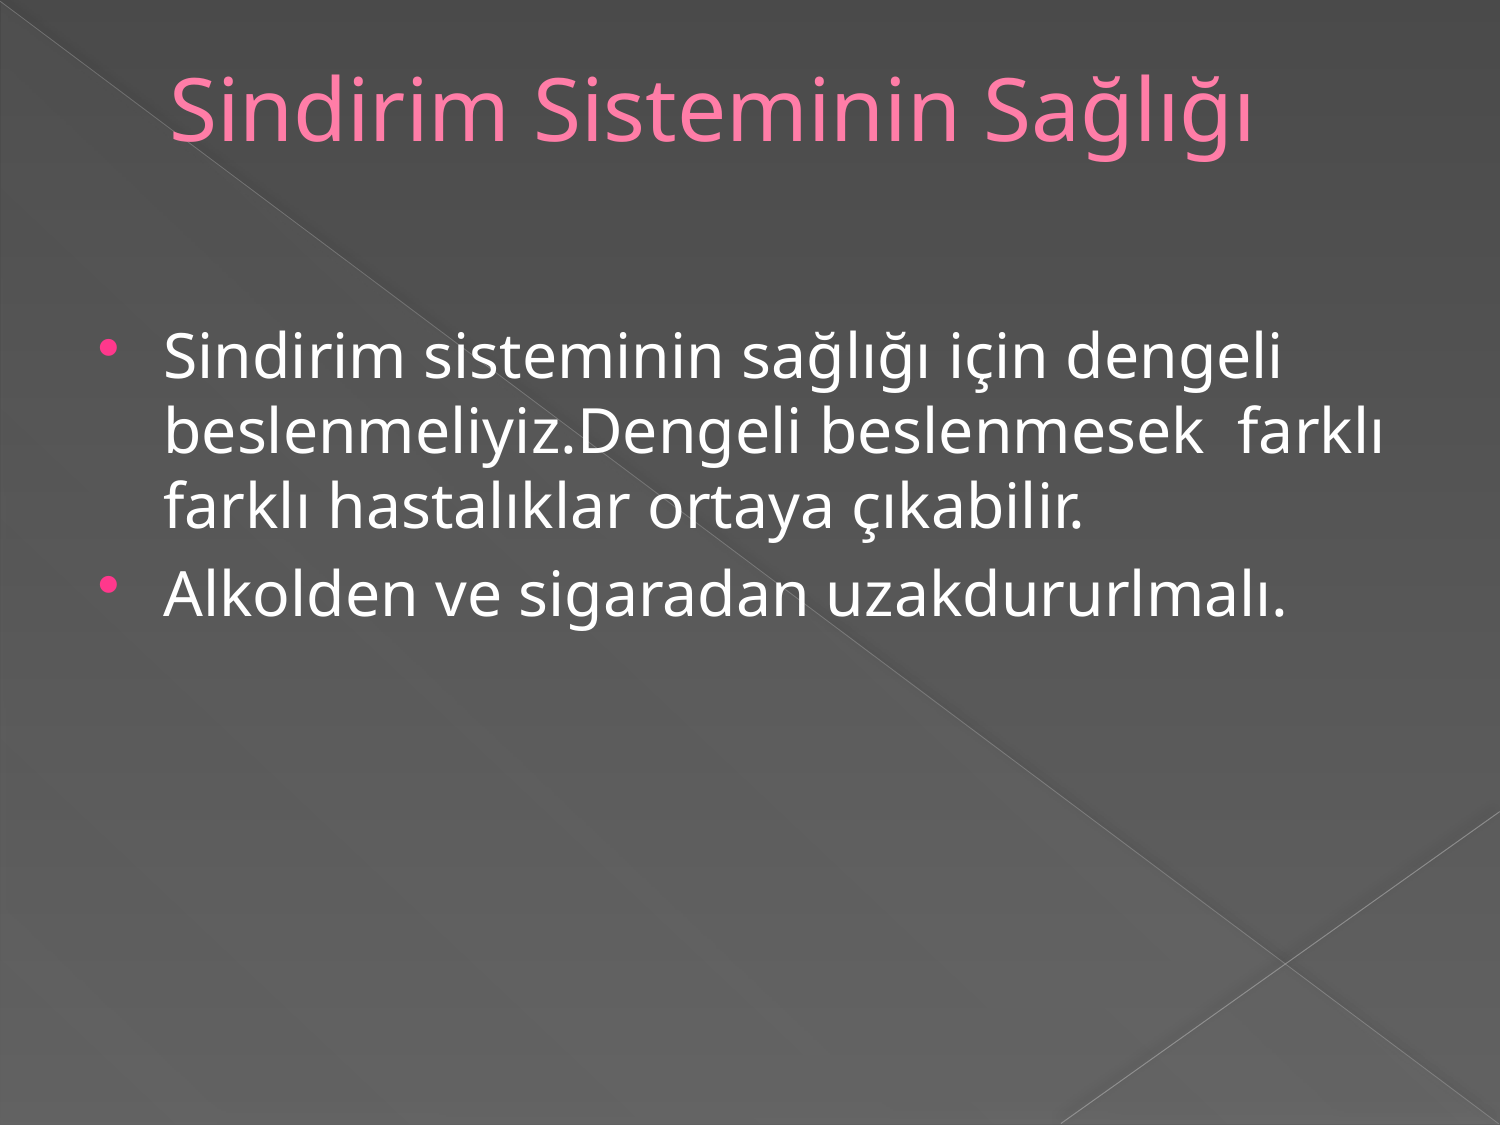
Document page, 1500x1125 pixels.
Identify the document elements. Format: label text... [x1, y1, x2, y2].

title Sindirim Sisteminin Sağlığı [75, 43, 1425, 274]
list Sindirim sisteminin sağlığı için dengeli beslenmeliyiz.Dengeli beslenmesek farklı farklı hastalıklar ortaya çıkabilir. Alkolden ve sigaradan uzakdururlmalı. [75, 308, 1425, 1059]
